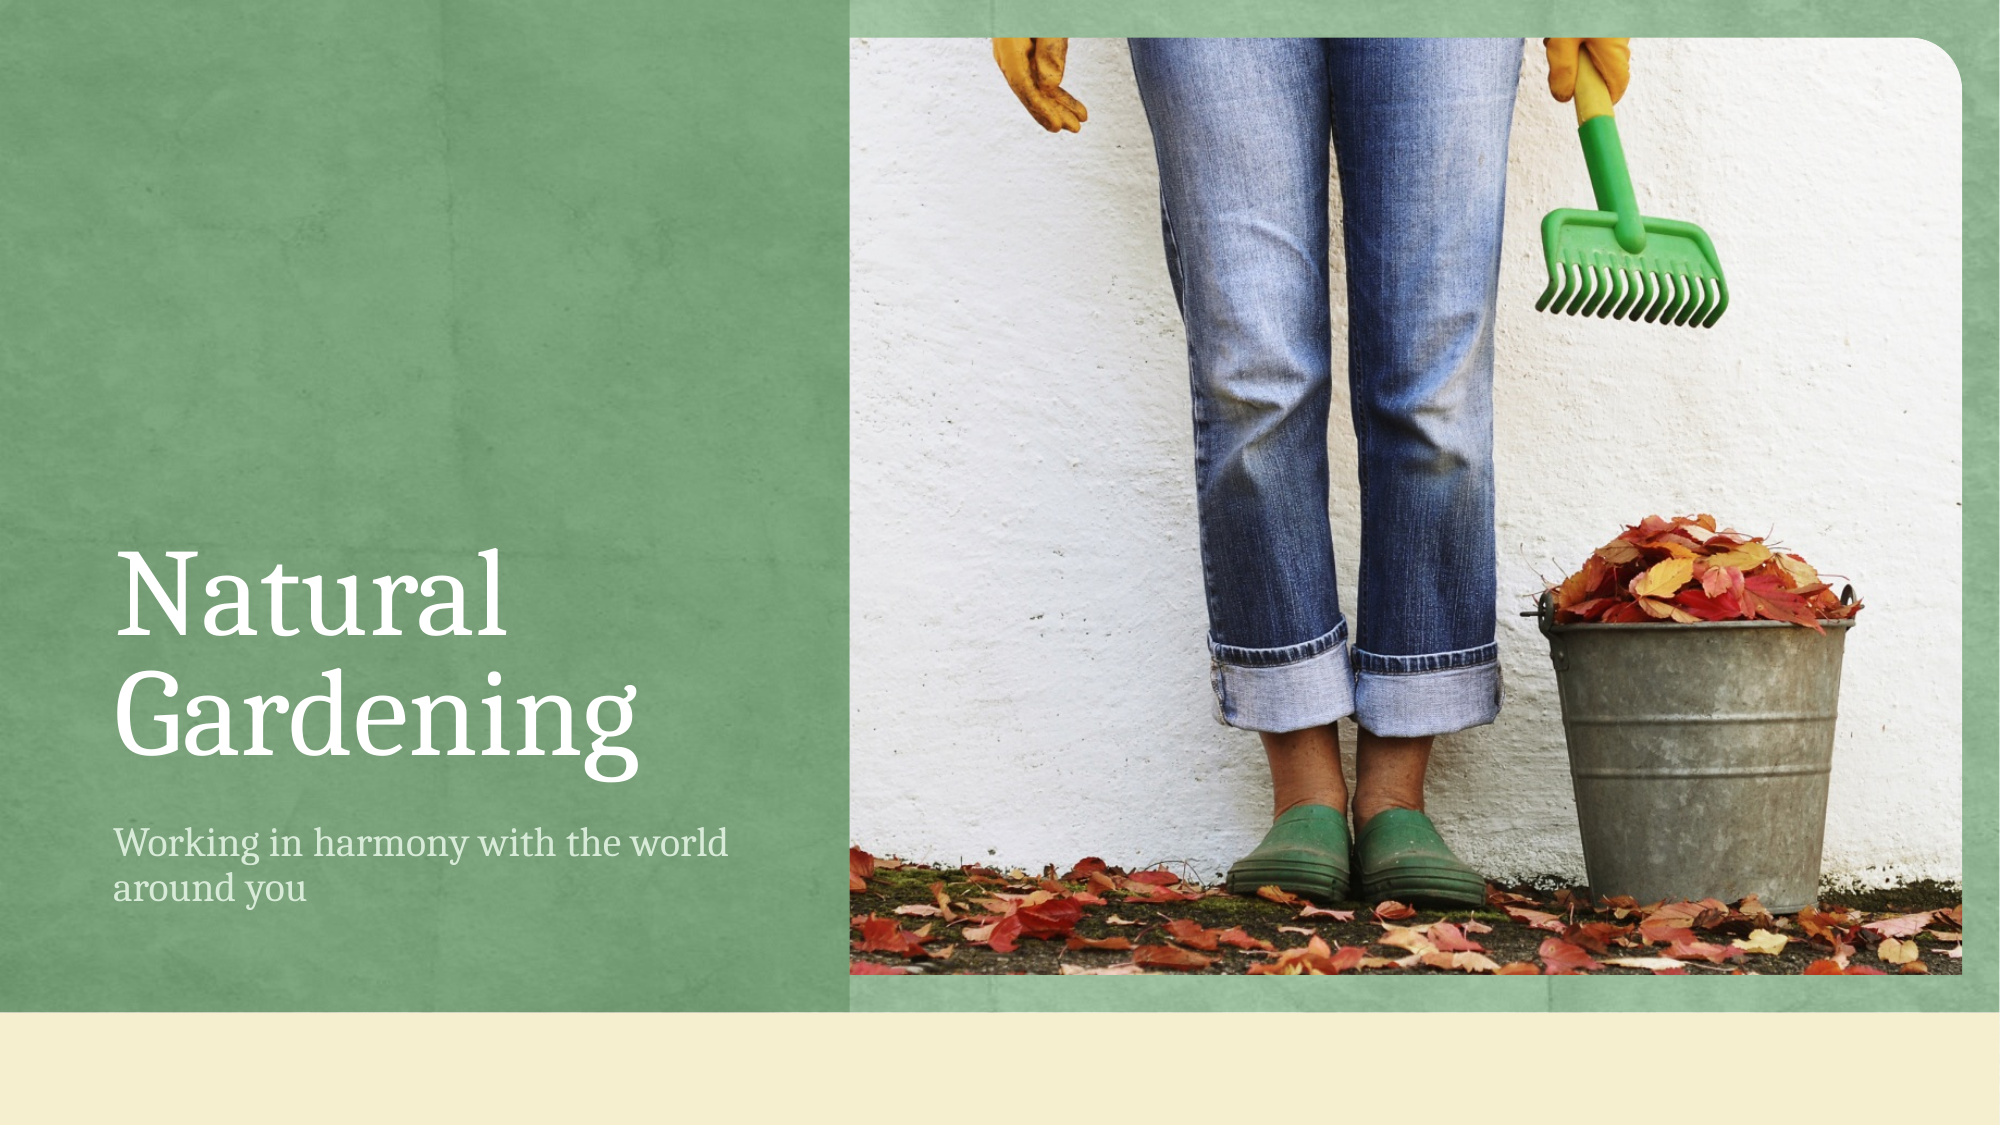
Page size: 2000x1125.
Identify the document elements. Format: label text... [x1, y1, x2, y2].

picture [849, 36, 1963, 976]
subtitle Working in harmony with the world around you [98, 812, 788, 975]
title Natural Gardening [99, 149, 788, 788]
